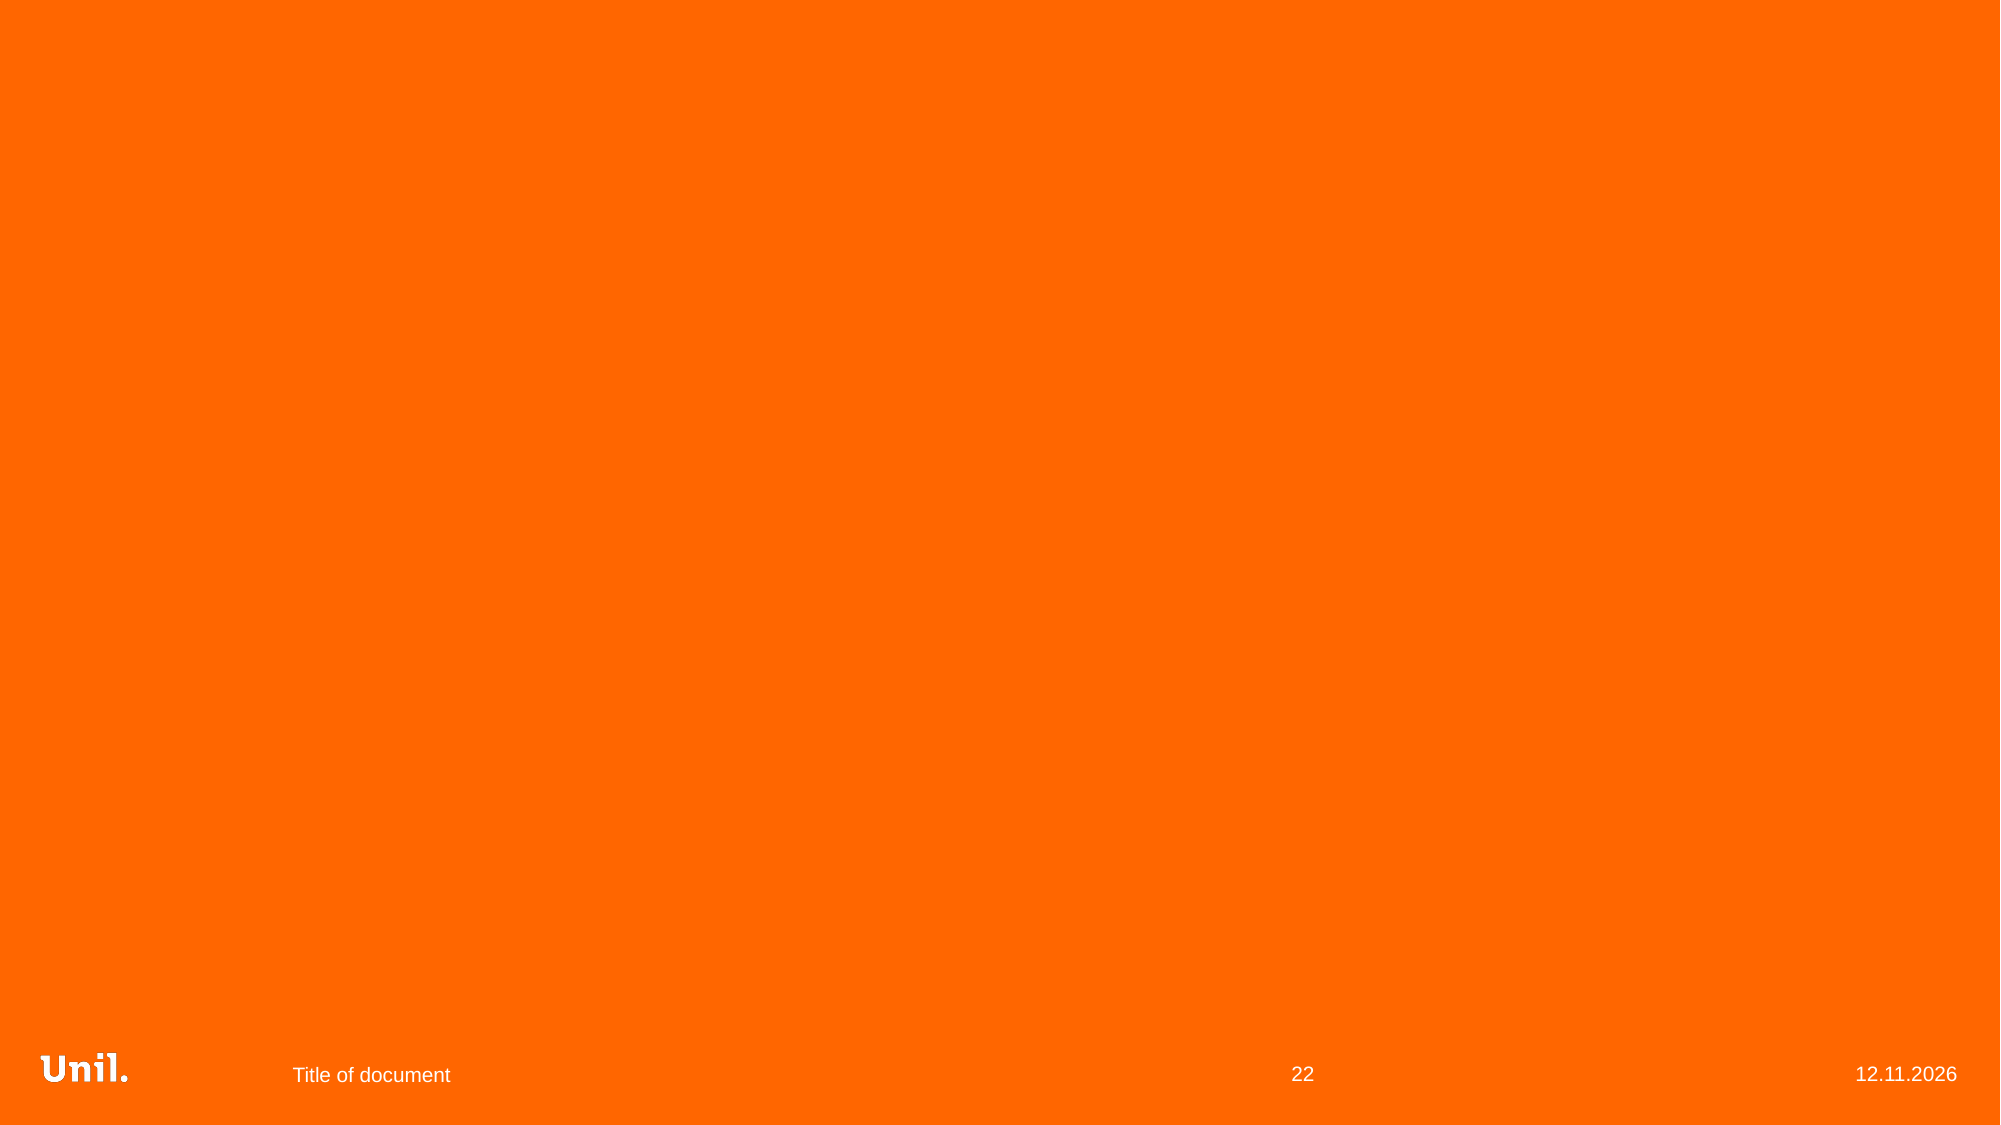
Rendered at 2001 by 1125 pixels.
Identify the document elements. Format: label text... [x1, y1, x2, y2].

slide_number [1789, 1026, 1958, 1086]
picture [27, 1042, 141, 1095]
slide_number 22 [1250, 1037, 1355, 1086]
footer Title of document [292, 1011, 1048, 1087]
